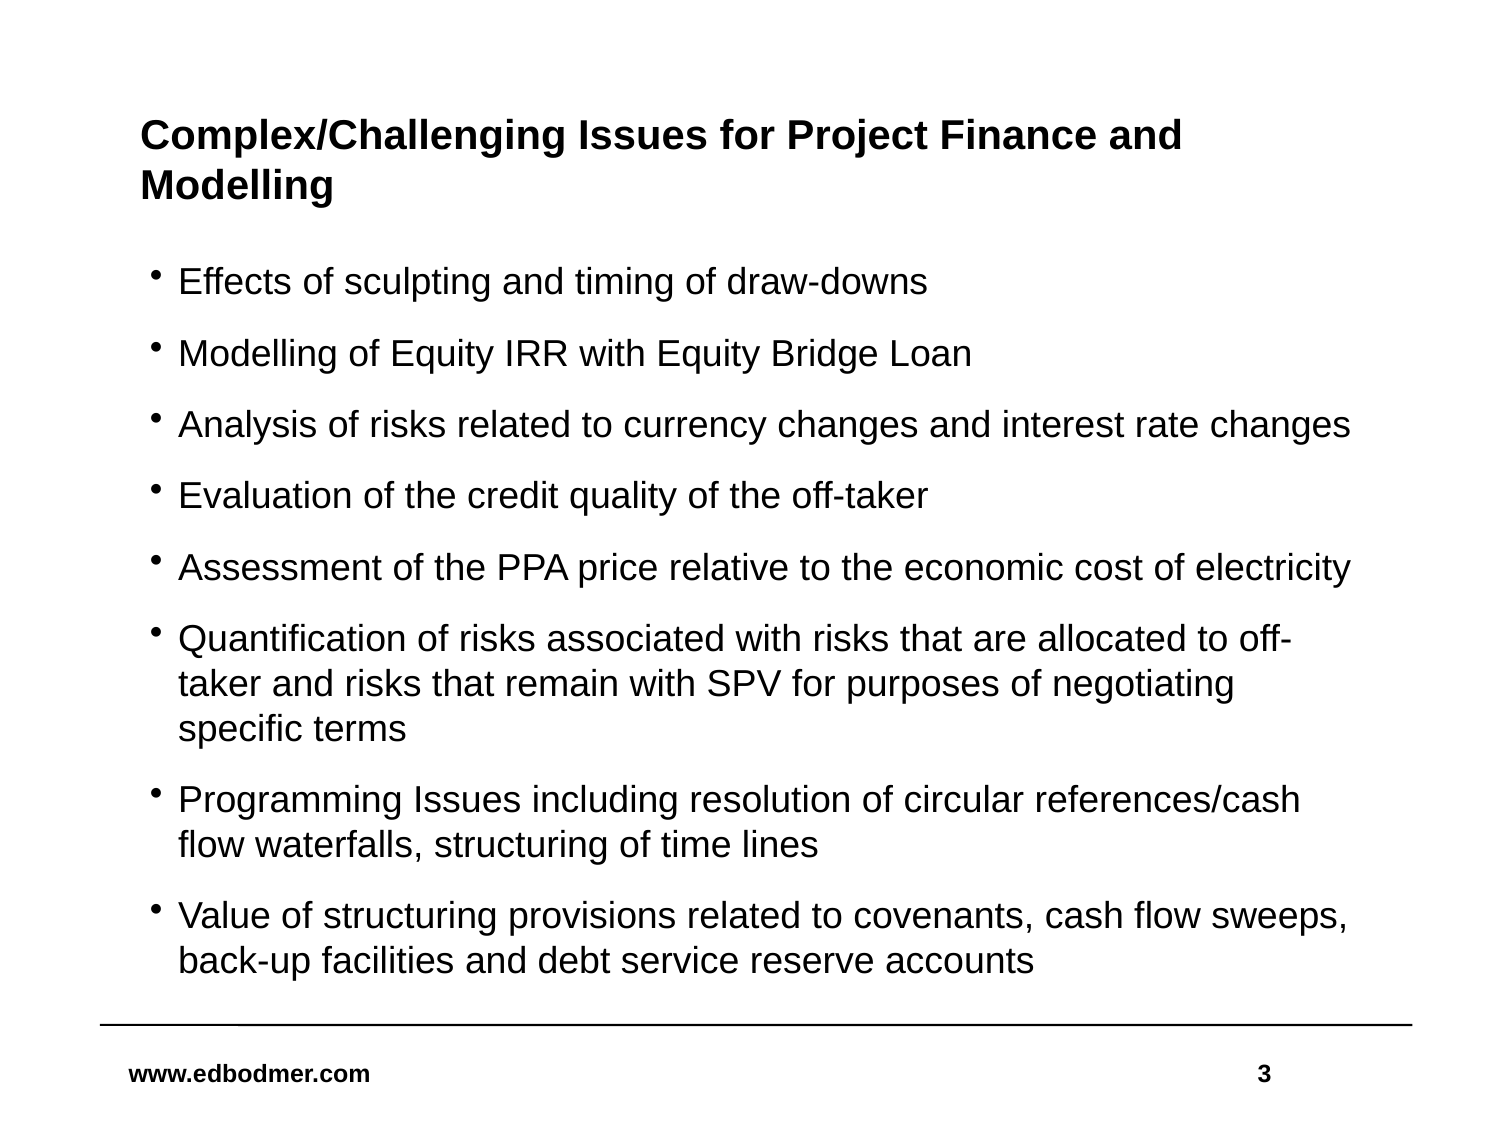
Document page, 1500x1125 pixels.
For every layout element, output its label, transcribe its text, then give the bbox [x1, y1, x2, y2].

list Effects of sculpting and timing of draw-downs Modelling of Equity IRR with Equity Bridge Loan Analysis of risks related to currency changes and interest rate changes Evaluation of the credit quality of the off-taker Assessment of the PPA price relative to the economic cost of electricity Quantification of risks associated with risks that are allocated to off-taker and risks that remain with SPV for purposes of negotiating specific terms Programming Issues including resolution of circular references/cash flow waterfalls, structuring of time lines Value of structuring provisions related to covenants, cash flow sweeps, back-up facilities and debt service reserve accounts [125, 249, 1375, 1000]
title Complex/Challenging Issues for Project Finance and Modelling [125, 99, 1288, 225]
